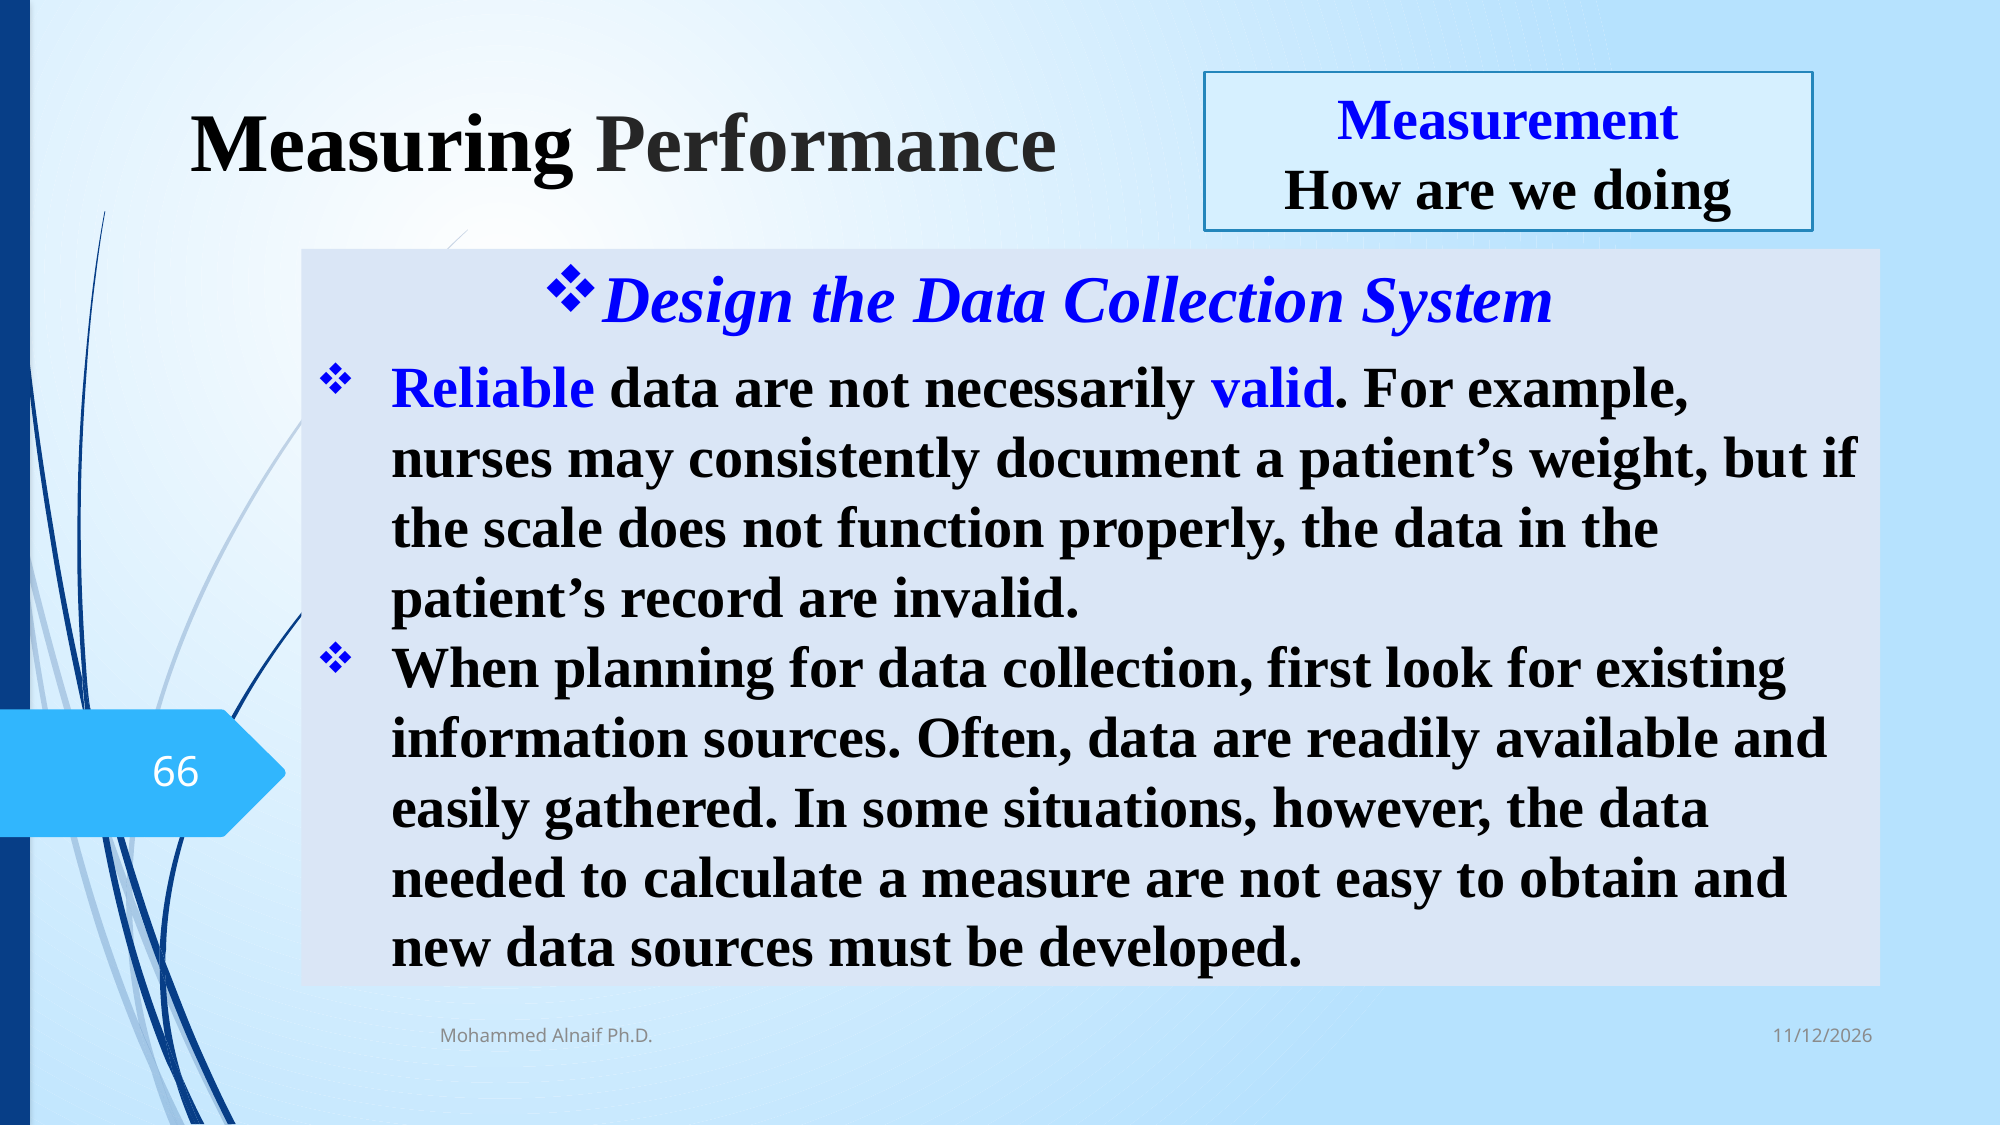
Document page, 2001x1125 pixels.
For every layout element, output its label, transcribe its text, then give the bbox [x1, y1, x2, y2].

slide_number 66 [87, 743, 216, 803]
text_box Measurement How are we doing [1203, 71, 1814, 232]
subtitle [86, 196, 1961, 1103]
text_box Design the Data Collection System Reliable data are not necessarily valid. For example, nurses may consistently document a patient’s weight, but if the scale does not function properly, the data in the patient’s record are invalid. When planning for data collection, first look for existing information sources. Often, data are readily available and easily gathered. In some situations, however, the data needed to calculate a measure are not easy to obtain and new data sources must be developed. [301, 248, 1881, 986]
title Measuring Performance [175, 42, 1122, 196]
footer Mohammed Alnaif Ph.D. [424, 1006, 1675, 1067]
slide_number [1699, 1005, 1888, 1067]
